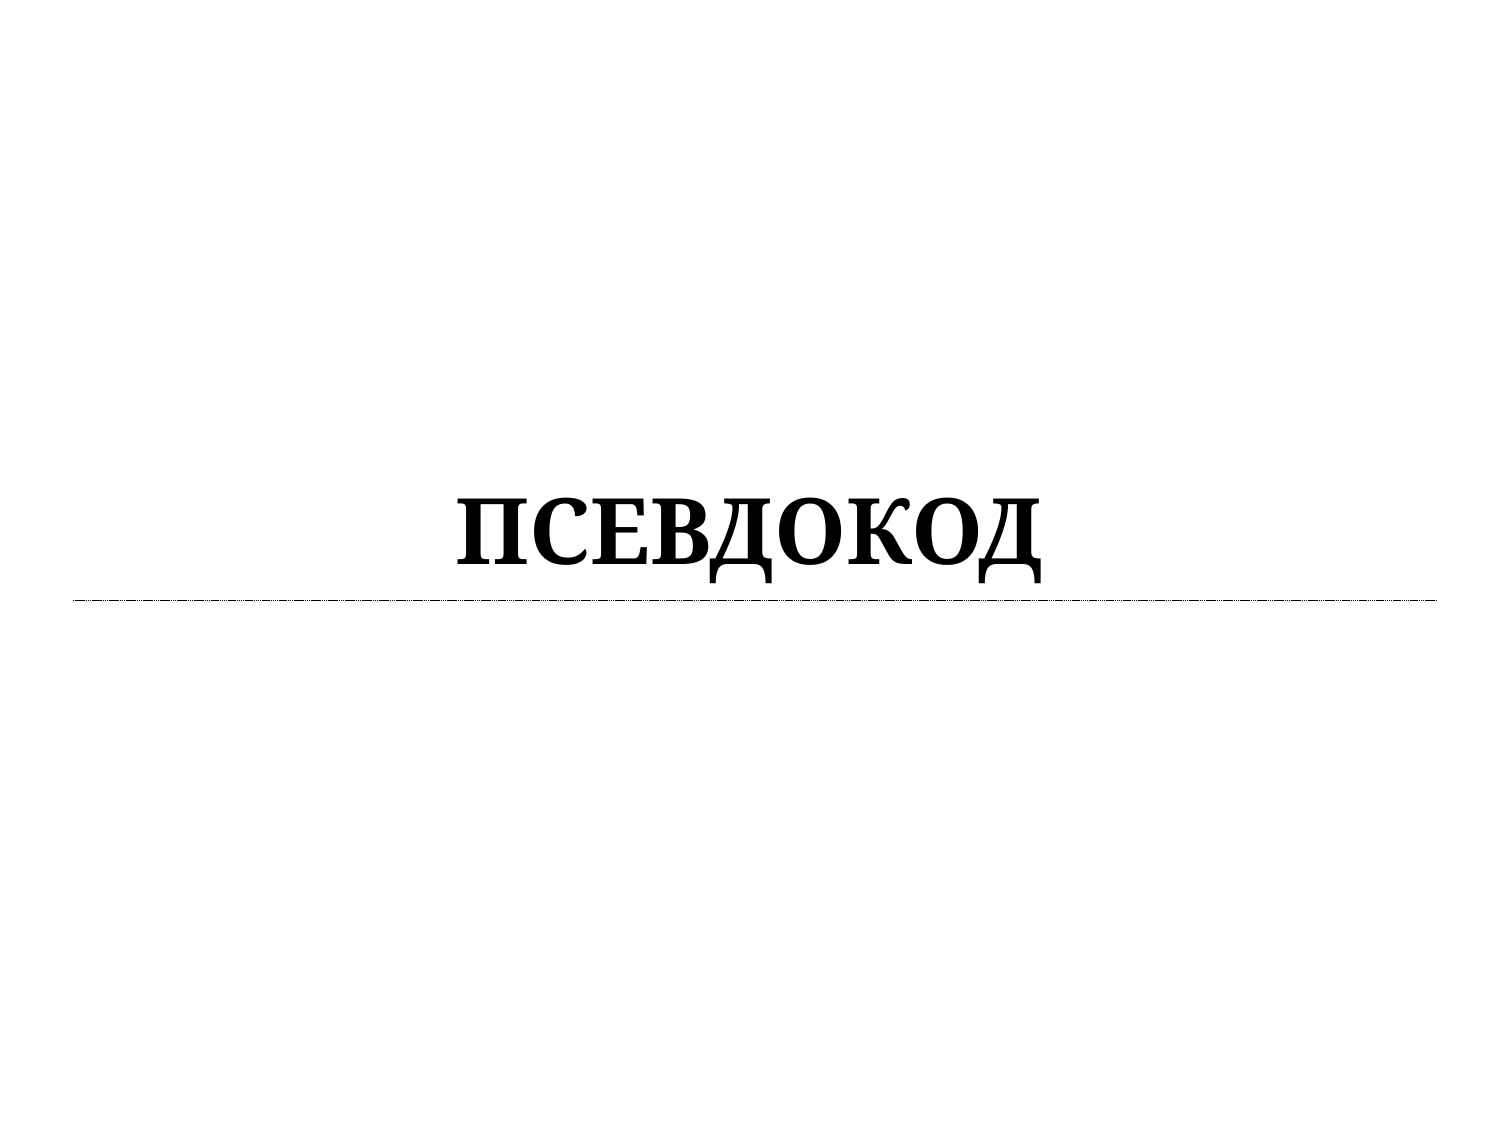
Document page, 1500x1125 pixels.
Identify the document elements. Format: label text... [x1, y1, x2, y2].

title Псевдокод [0, 346, 1500, 594]
